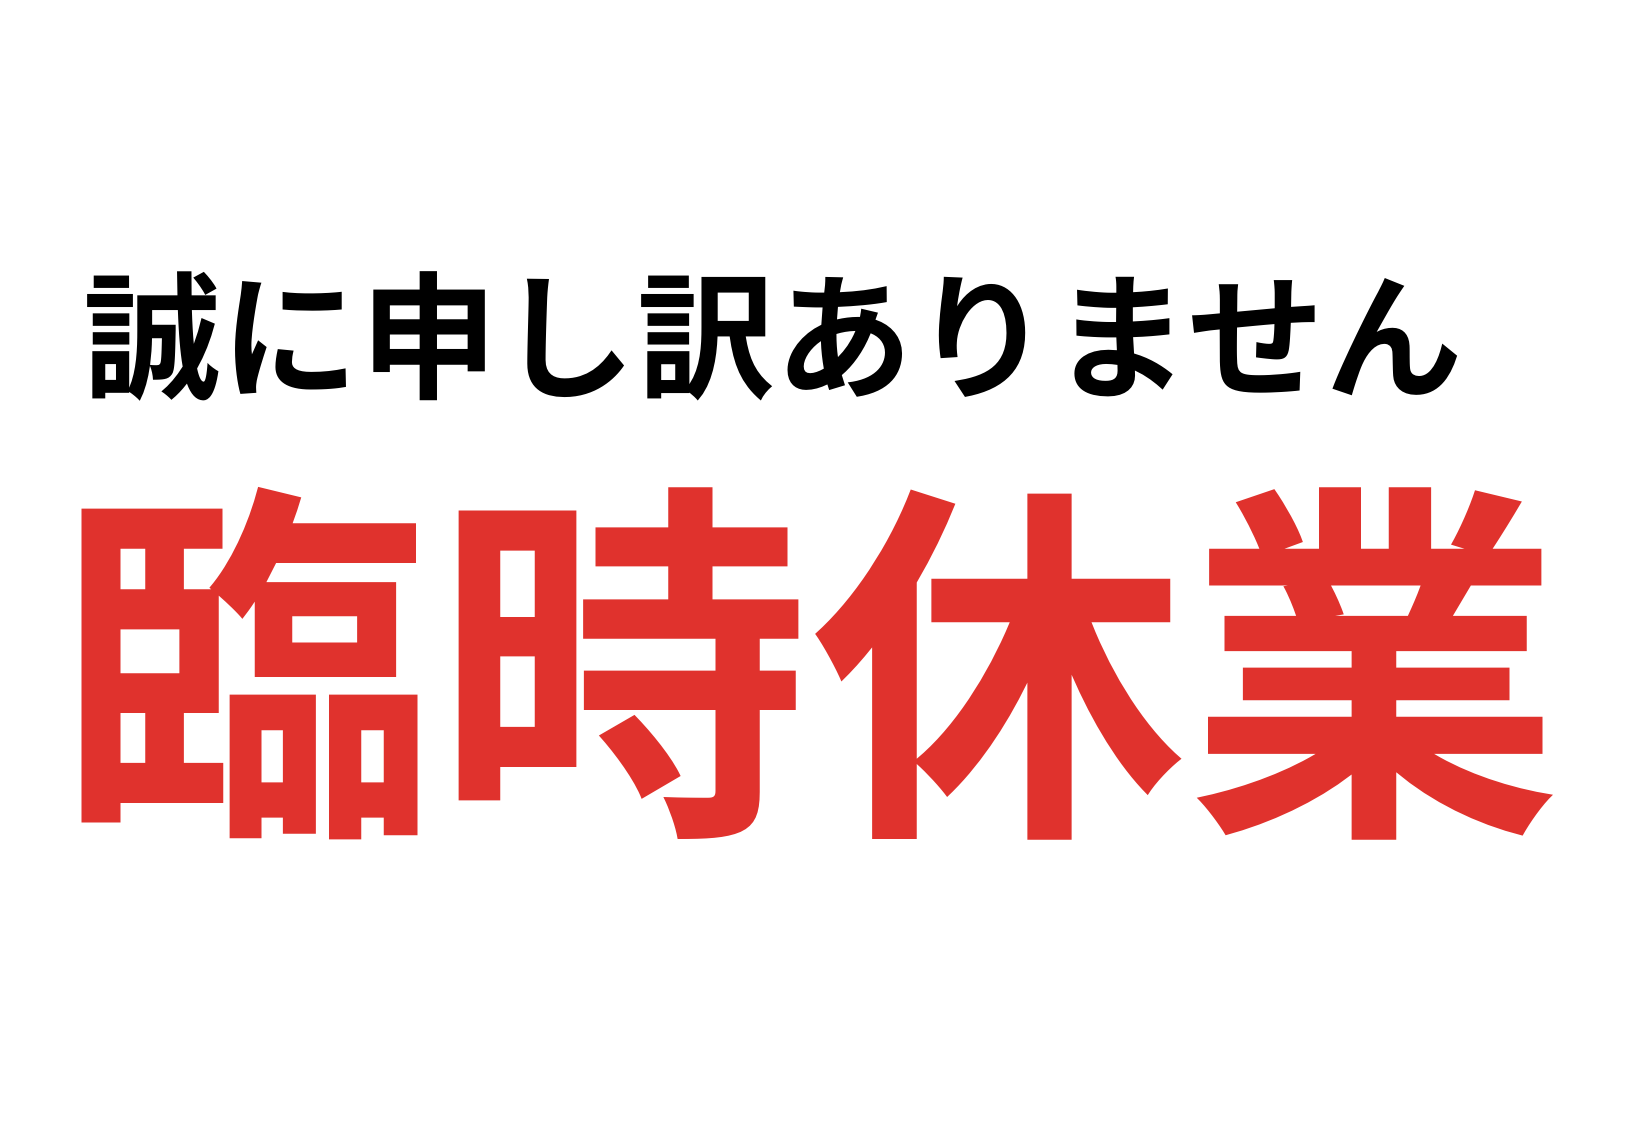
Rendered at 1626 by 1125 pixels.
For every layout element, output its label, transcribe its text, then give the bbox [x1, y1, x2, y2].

text_box 臨時休業 [44, 424, 1581, 890]
text_box 誠に申し訳ありません [68, 243, 1581, 424]
